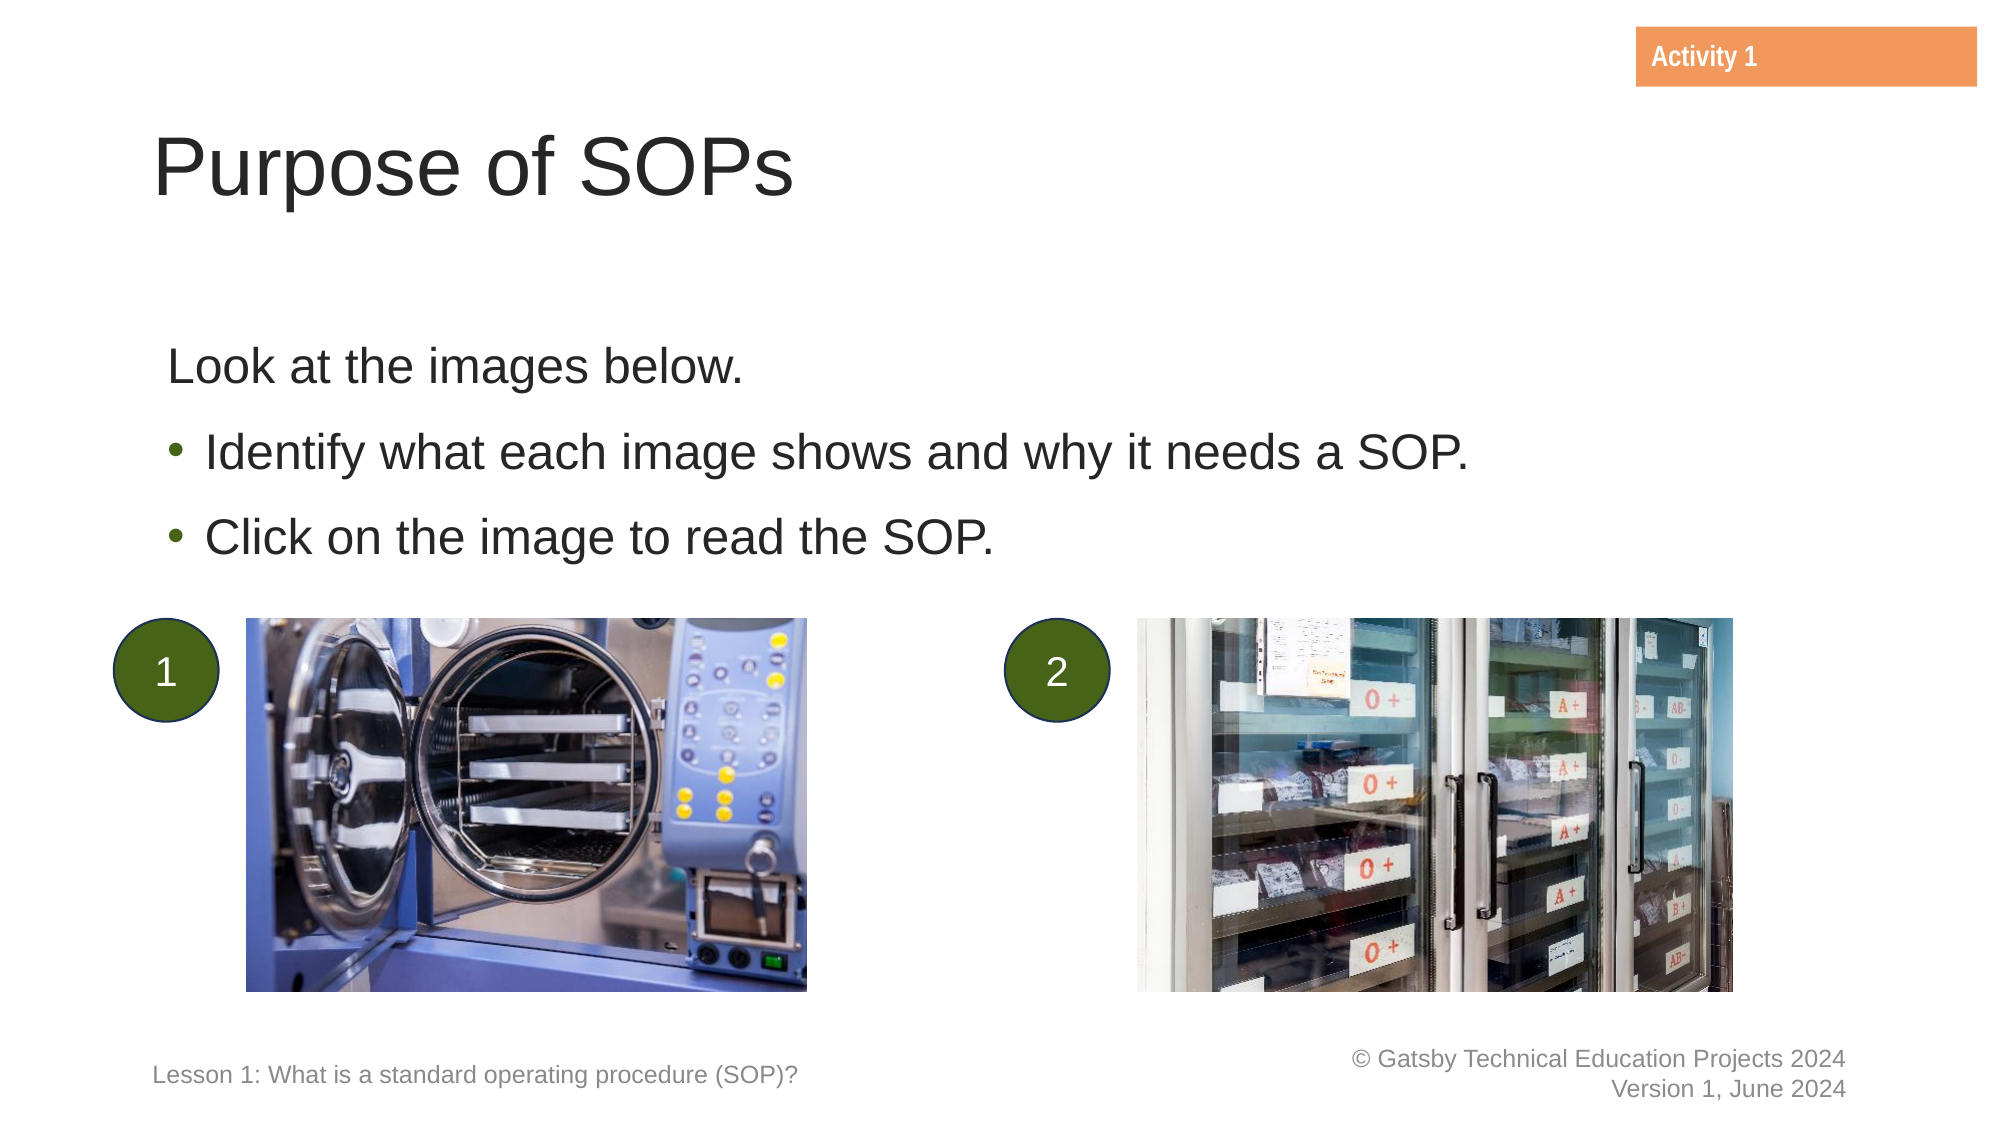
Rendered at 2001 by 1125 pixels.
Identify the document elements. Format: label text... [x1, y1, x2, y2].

picture [246, 618, 807, 992]
list Look at the images below. Identify what each image shows and why it needs a SOP. Click on the image to read the SOP. [137, 299, 1863, 1014]
picture [1137, 618, 1733, 992]
list Activity 1 [1636, 26, 1978, 87]
text_box 1 [112, 617, 220, 723]
list Lesson 1: What is a standard operating procedure (SOP)? [137, 1042, 829, 1103]
title Purpose of SOPs [137, 59, 1863, 278]
text_box 2 [1003, 617, 1111, 723]
